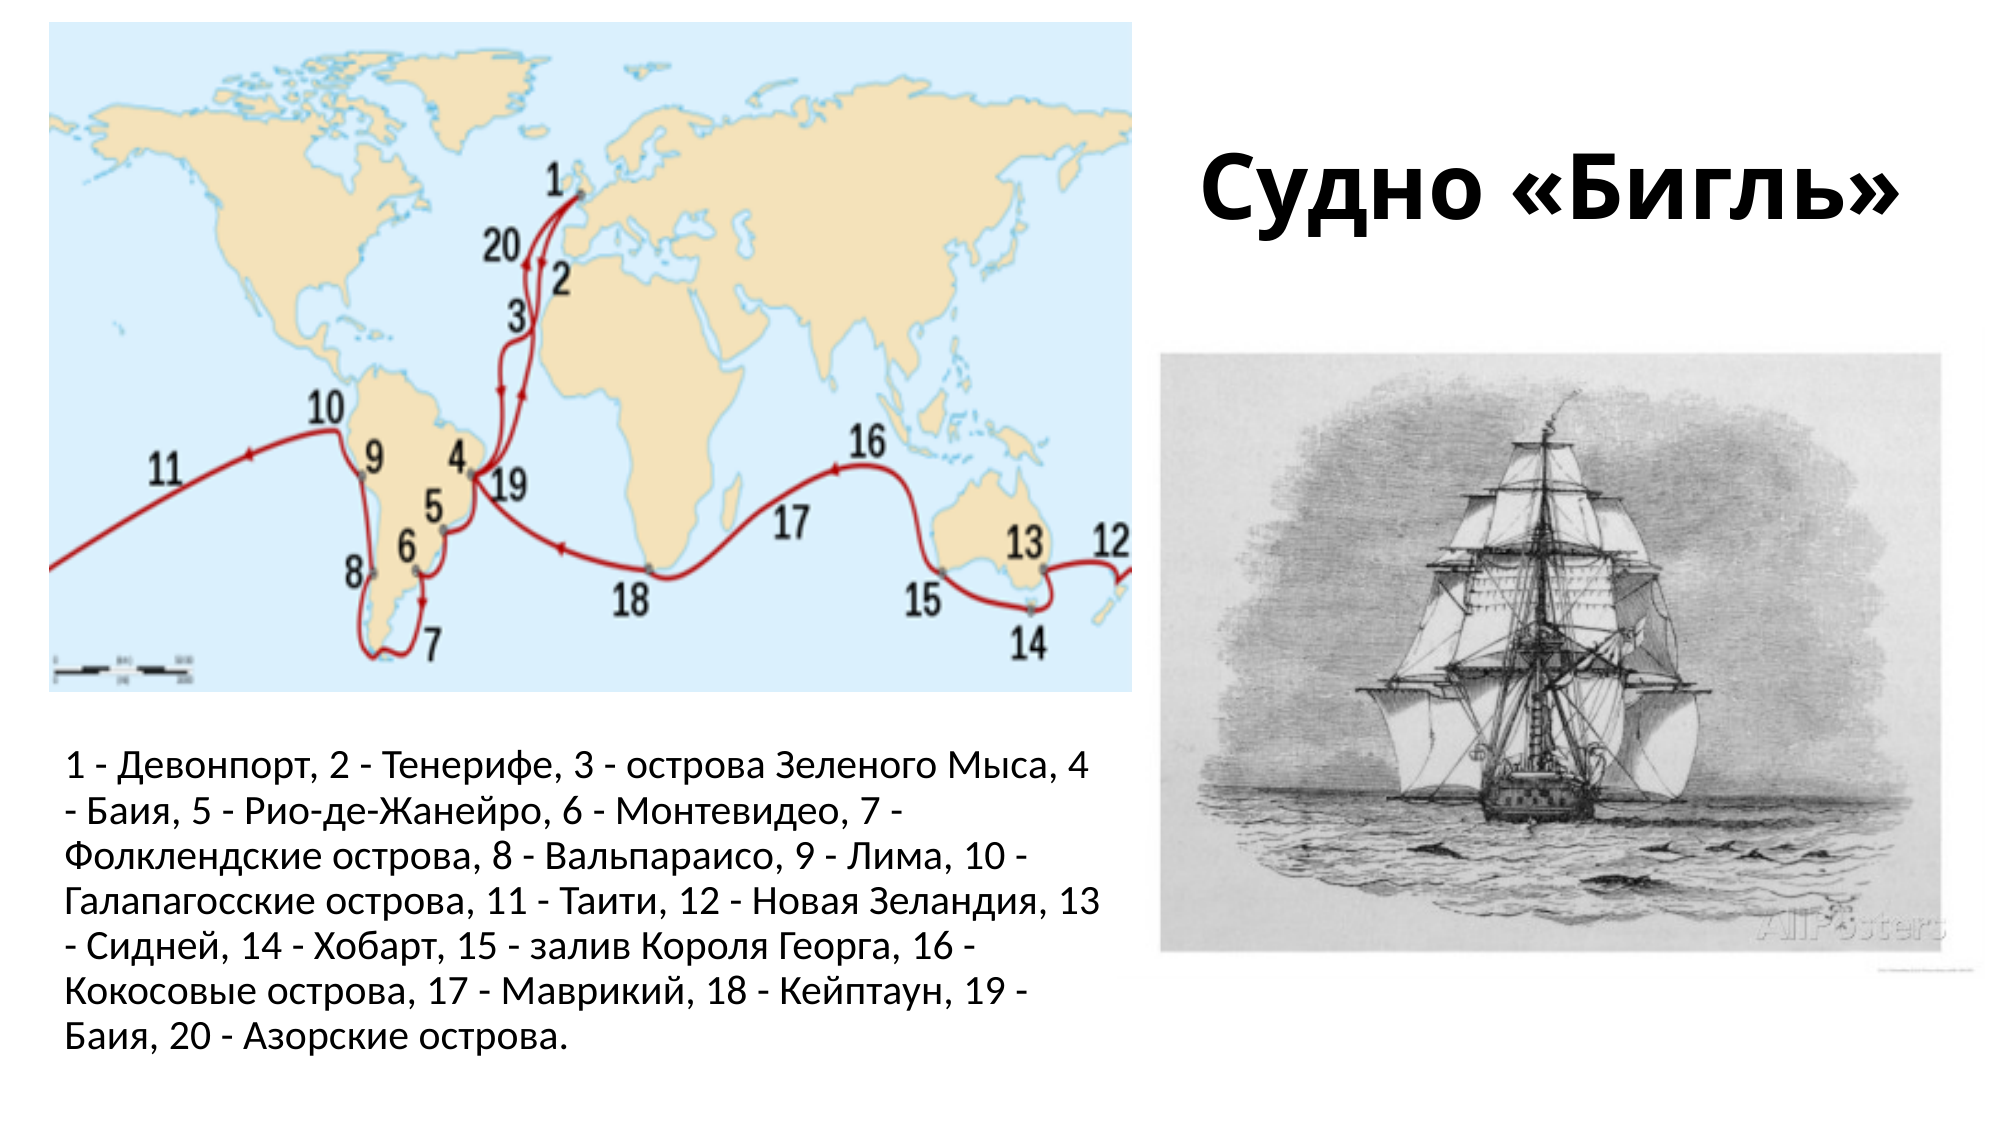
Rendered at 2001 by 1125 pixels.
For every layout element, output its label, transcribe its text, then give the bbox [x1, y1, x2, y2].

title Судно «Бигль» [1134, 81, 1967, 299]
list 1 - Девонпорт, 2 - Тенерифе, 3 - острова Зеленого Мыса, 4 - Баия, 5 - Рио-де-Жанейро, 6 - Монтевидео, 7 - Фолклендские острова, 8 - Вальпараисо, 9 - Лима, 10 - Галапагосские острова, 11 - Таити, 12 - Новая Зеландия, 13 - Сидней, 14 - Хобарт, 15 - залив Короля Георга, 16 - Кокосовые острова, 17 - Маврикий, 18 - Кейптаун, 19 - Баия, 20 - Азорские острова. [49, 735, 1118, 1090]
picture [49, 22, 1985, 979]
